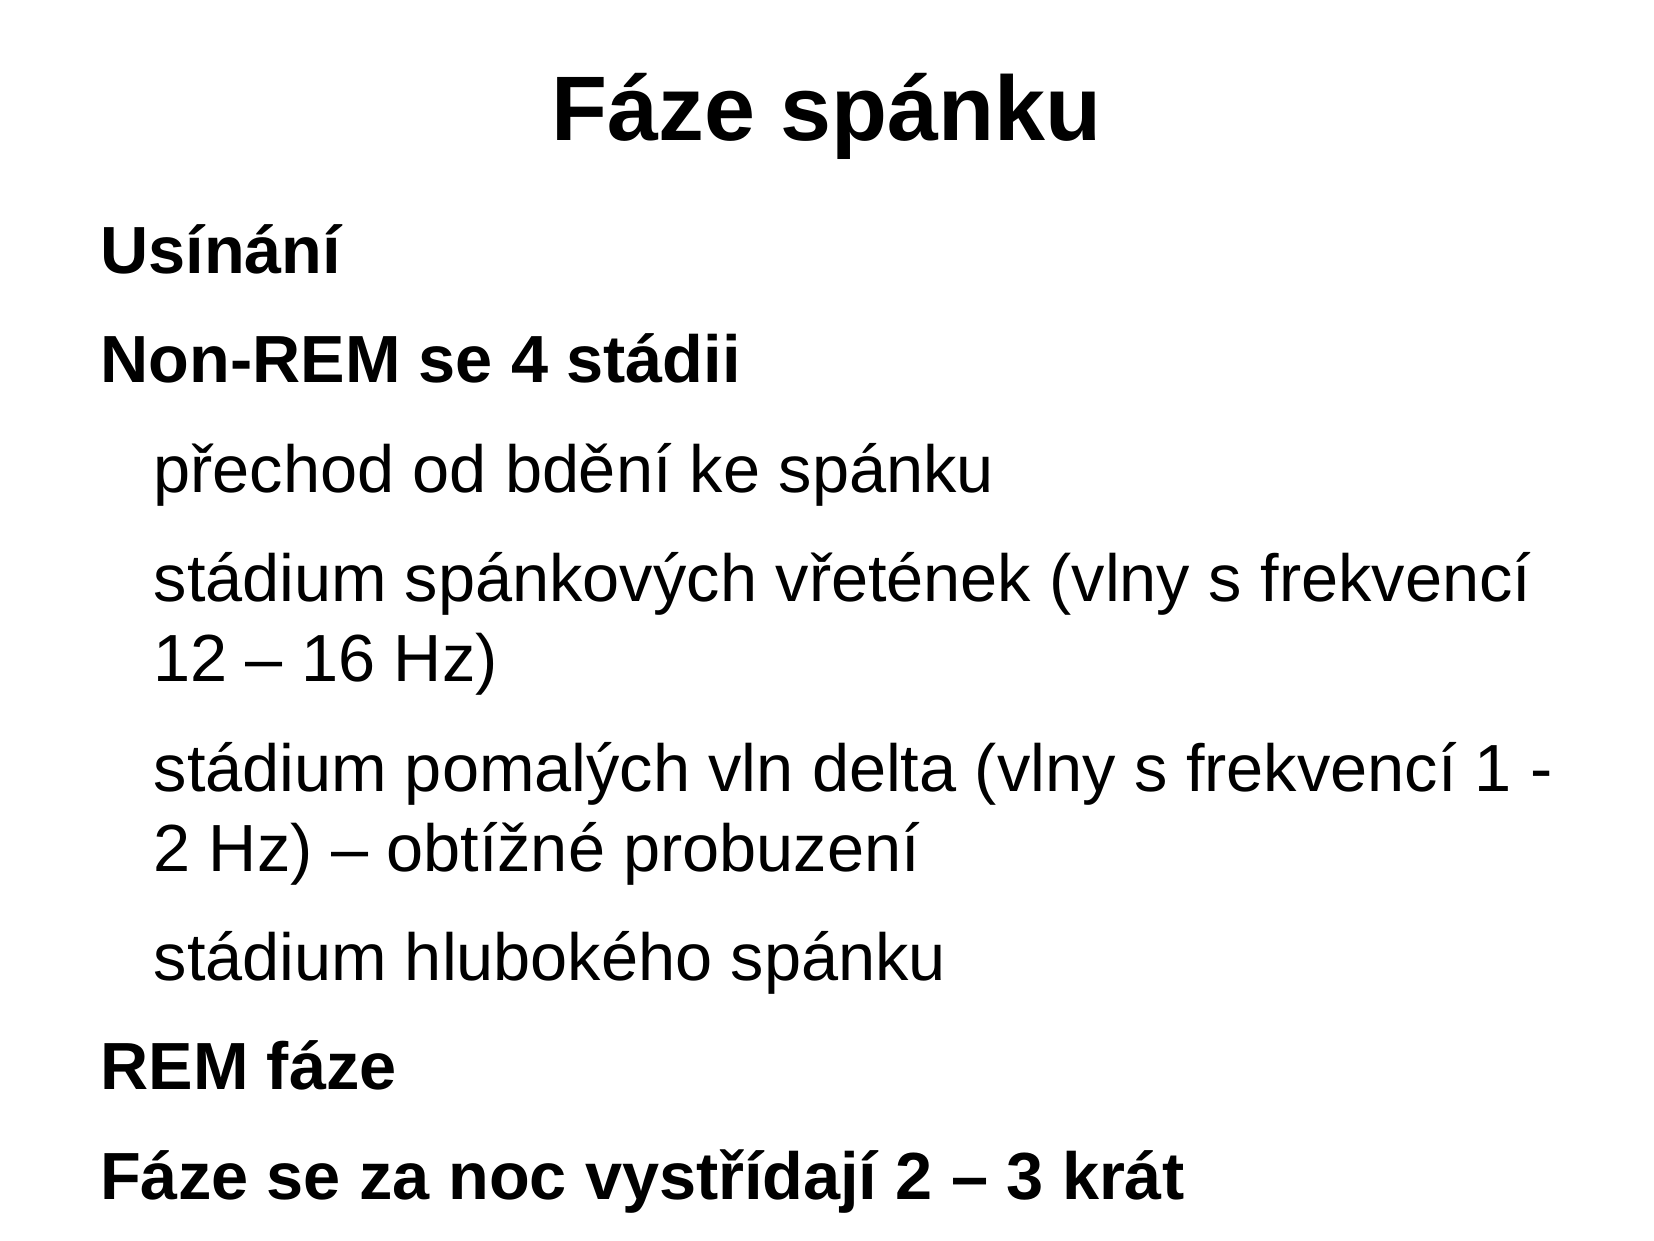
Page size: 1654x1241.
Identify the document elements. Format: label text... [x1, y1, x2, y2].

title Fáze spánku [82, 0, 1571, 206]
list Usínání Non-REM se 4 stádii přechod od bdění ke spánku stádium spánkových vřetének (vlny s frekvencí 12 – 16 Hz) stádium pomalých vln delta (vlny s frekvencí 1 - 2 Hz) – obtížné probuzení stádium hlubokého spánku REM fáze Fáze se za noc vystřídají 2 – 3 krát [82, 206, 1571, 1193]
